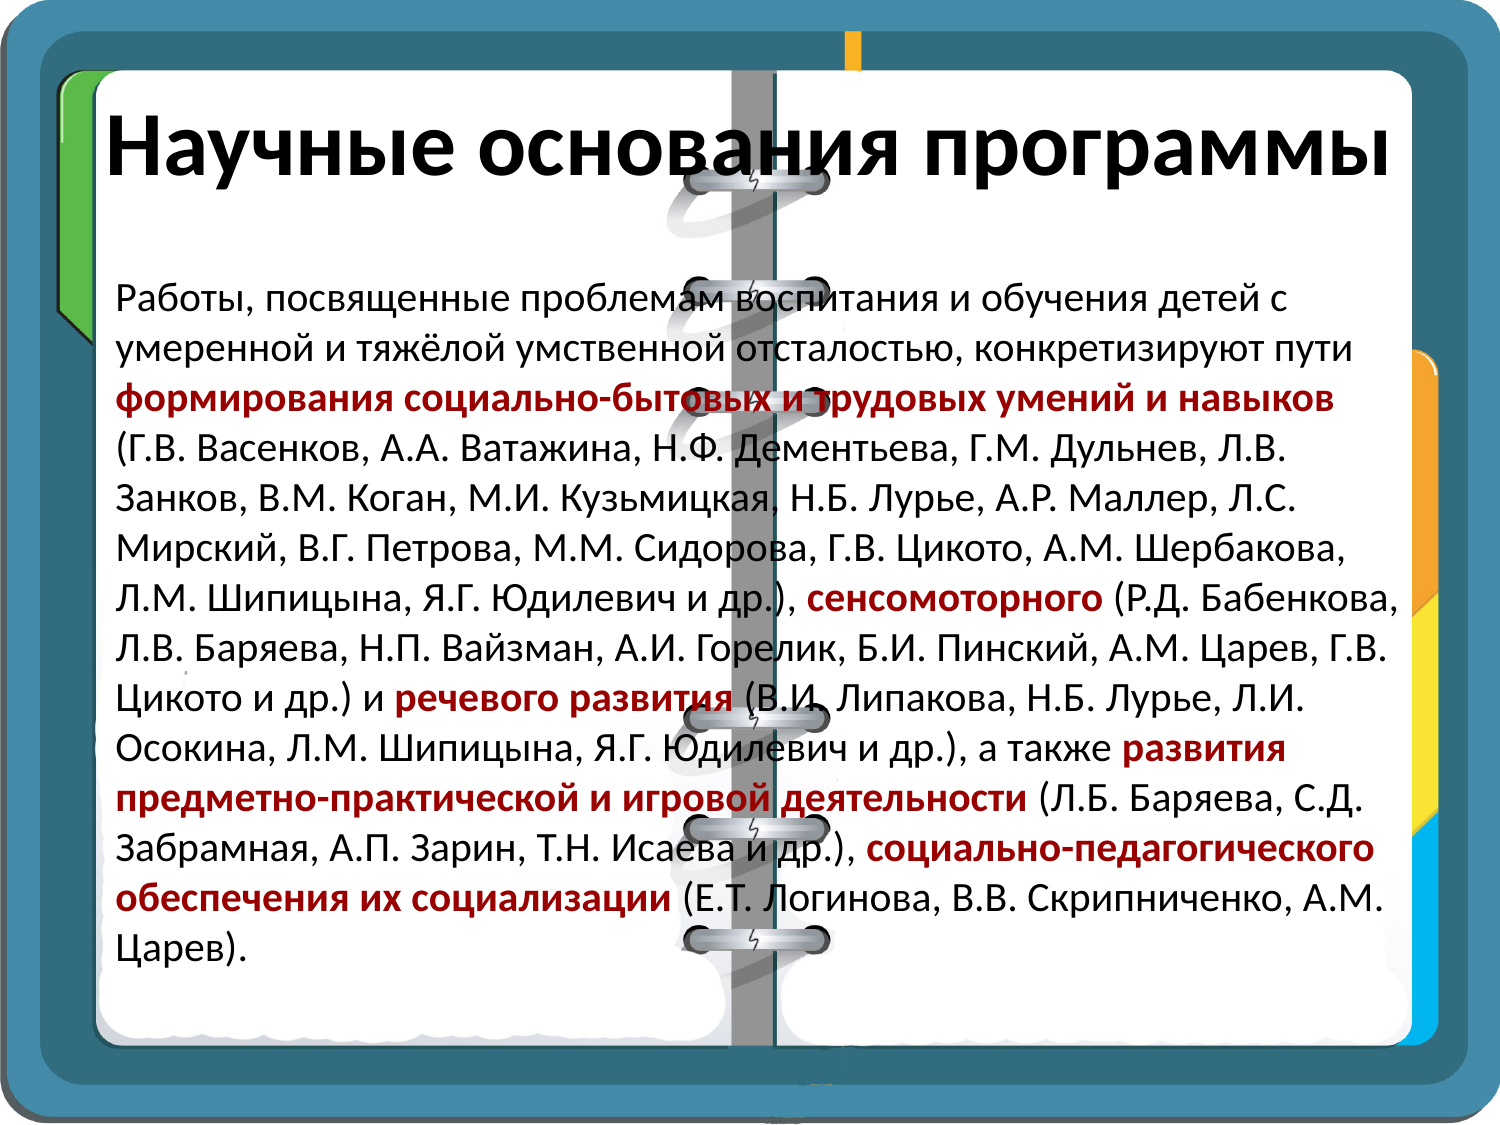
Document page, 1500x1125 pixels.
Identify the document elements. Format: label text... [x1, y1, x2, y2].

list Работы, посвященные проблемам воспитания и обучения детей с умеренной и тяжёлой умственной отсталостью, конкретизируют пути формирования социально-бытовых и трудовых умений и навыков (Г.В. Васенков, А.А. Ватажина, Н.Ф. Дементьева, Г.М. Дульнев, Л.В. Занков, В.М. Коган, М.И. Кузьмицкая, Н.Б. Лурье, А.Р. Маллер, Л.С. Мирский, В.Г. Петрова, М.М. Сидорова, Г.В. Цикото, А.М. Шербакова, Л.М. Шипицына, Я.Г. Юдилевич и др.), сенсомоторного (Р.Д. Бабенкова, Л.В. Баряева, Н.П. Вайзман, А.И. Горелик, Б.И. Пинский, А.М. Царев, Г.В. Цикото и др.) и речевого развития (В.И. Липакова, Н.Б. Лурье, Л.И. Осокина, Л.М. Шипицына, Я.Г. Юдилевич и др.), а также развития предметно-практической и игровой деятельности (Л.Б. Баряева, С.Д. Забрамная, А.П. Зарин, Т.Н. Исаева и др.), социально-педагогического обеспечения их социализации (Е.Т. Логинова, В.В. Скрипниченко, А.М. Царев). [100, 262, 1425, 1005]
picture [0, 0, 1500, 1125]
title Научные основания программы [75, 45, 1425, 233]
